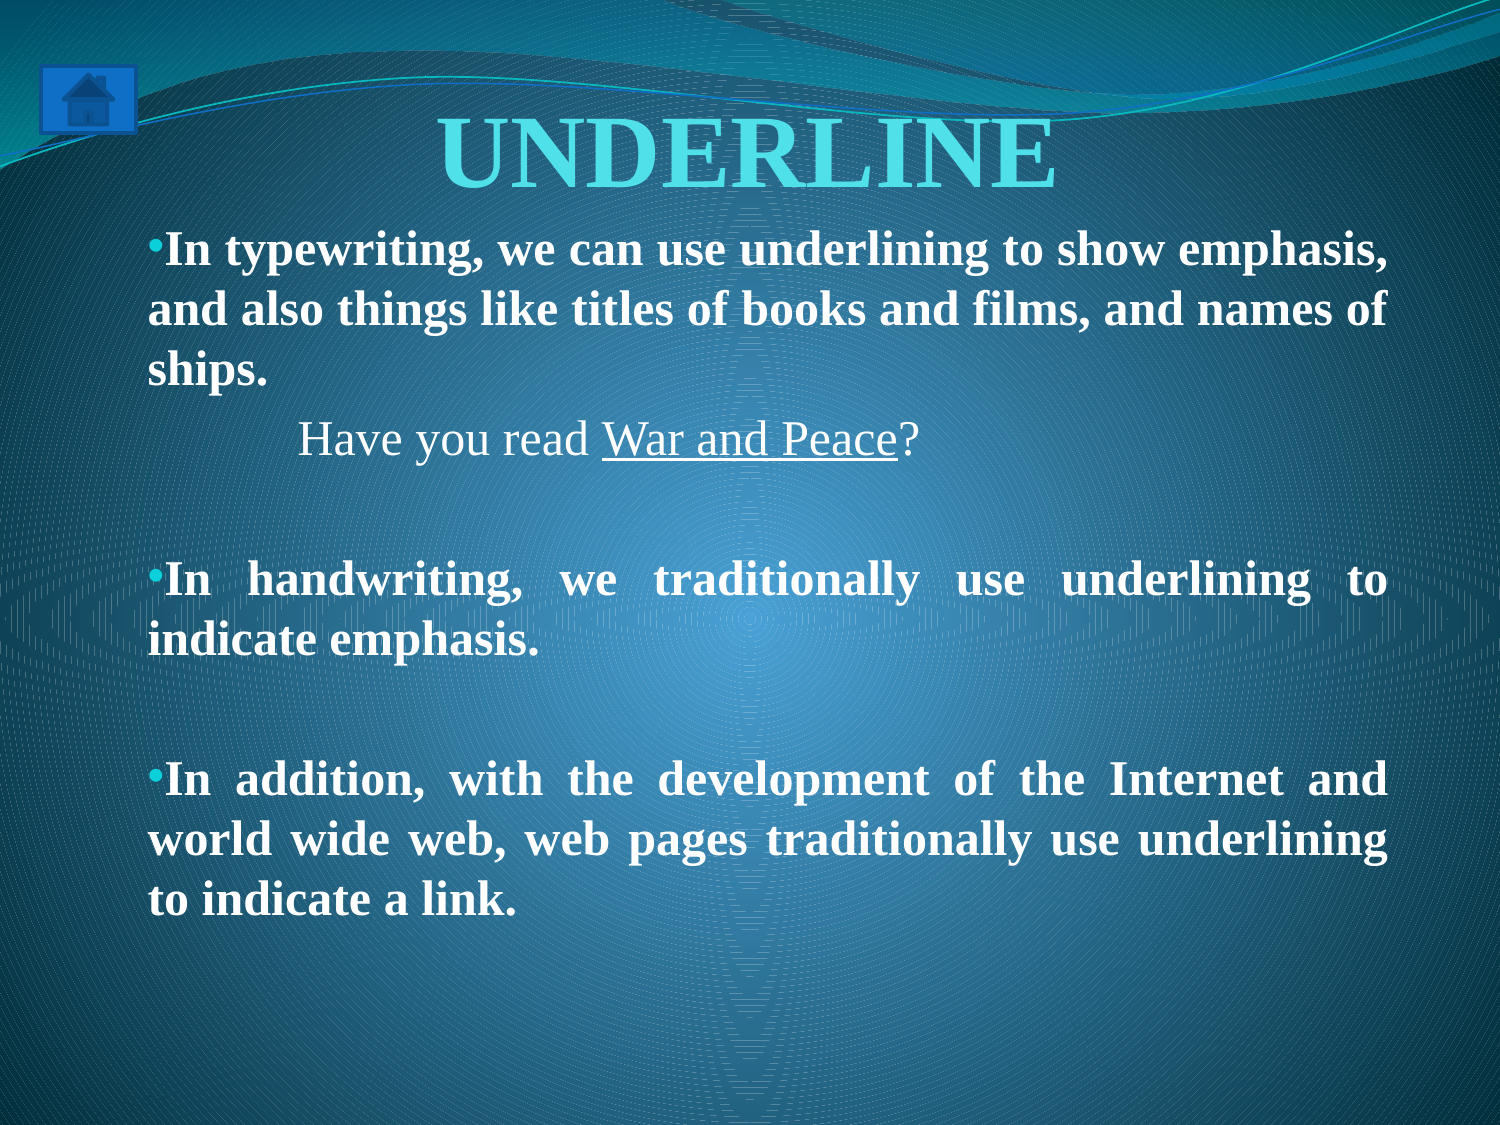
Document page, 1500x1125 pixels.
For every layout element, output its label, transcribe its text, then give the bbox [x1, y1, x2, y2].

text_box [39, 64, 138, 135]
subtitle In typewriting, we can use underlining to show emphasis, and also things like titles of books and films, and names of ships. Have you read War and Peace? In handwriting, we traditionally use underlining to indicate emphasis. In addition, with the development of the Internet and world wide web, web pages traditionally use underlining to indicate a link. [147, 208, 1400, 1083]
title UNDERLINE [112, 26, 1388, 209]
